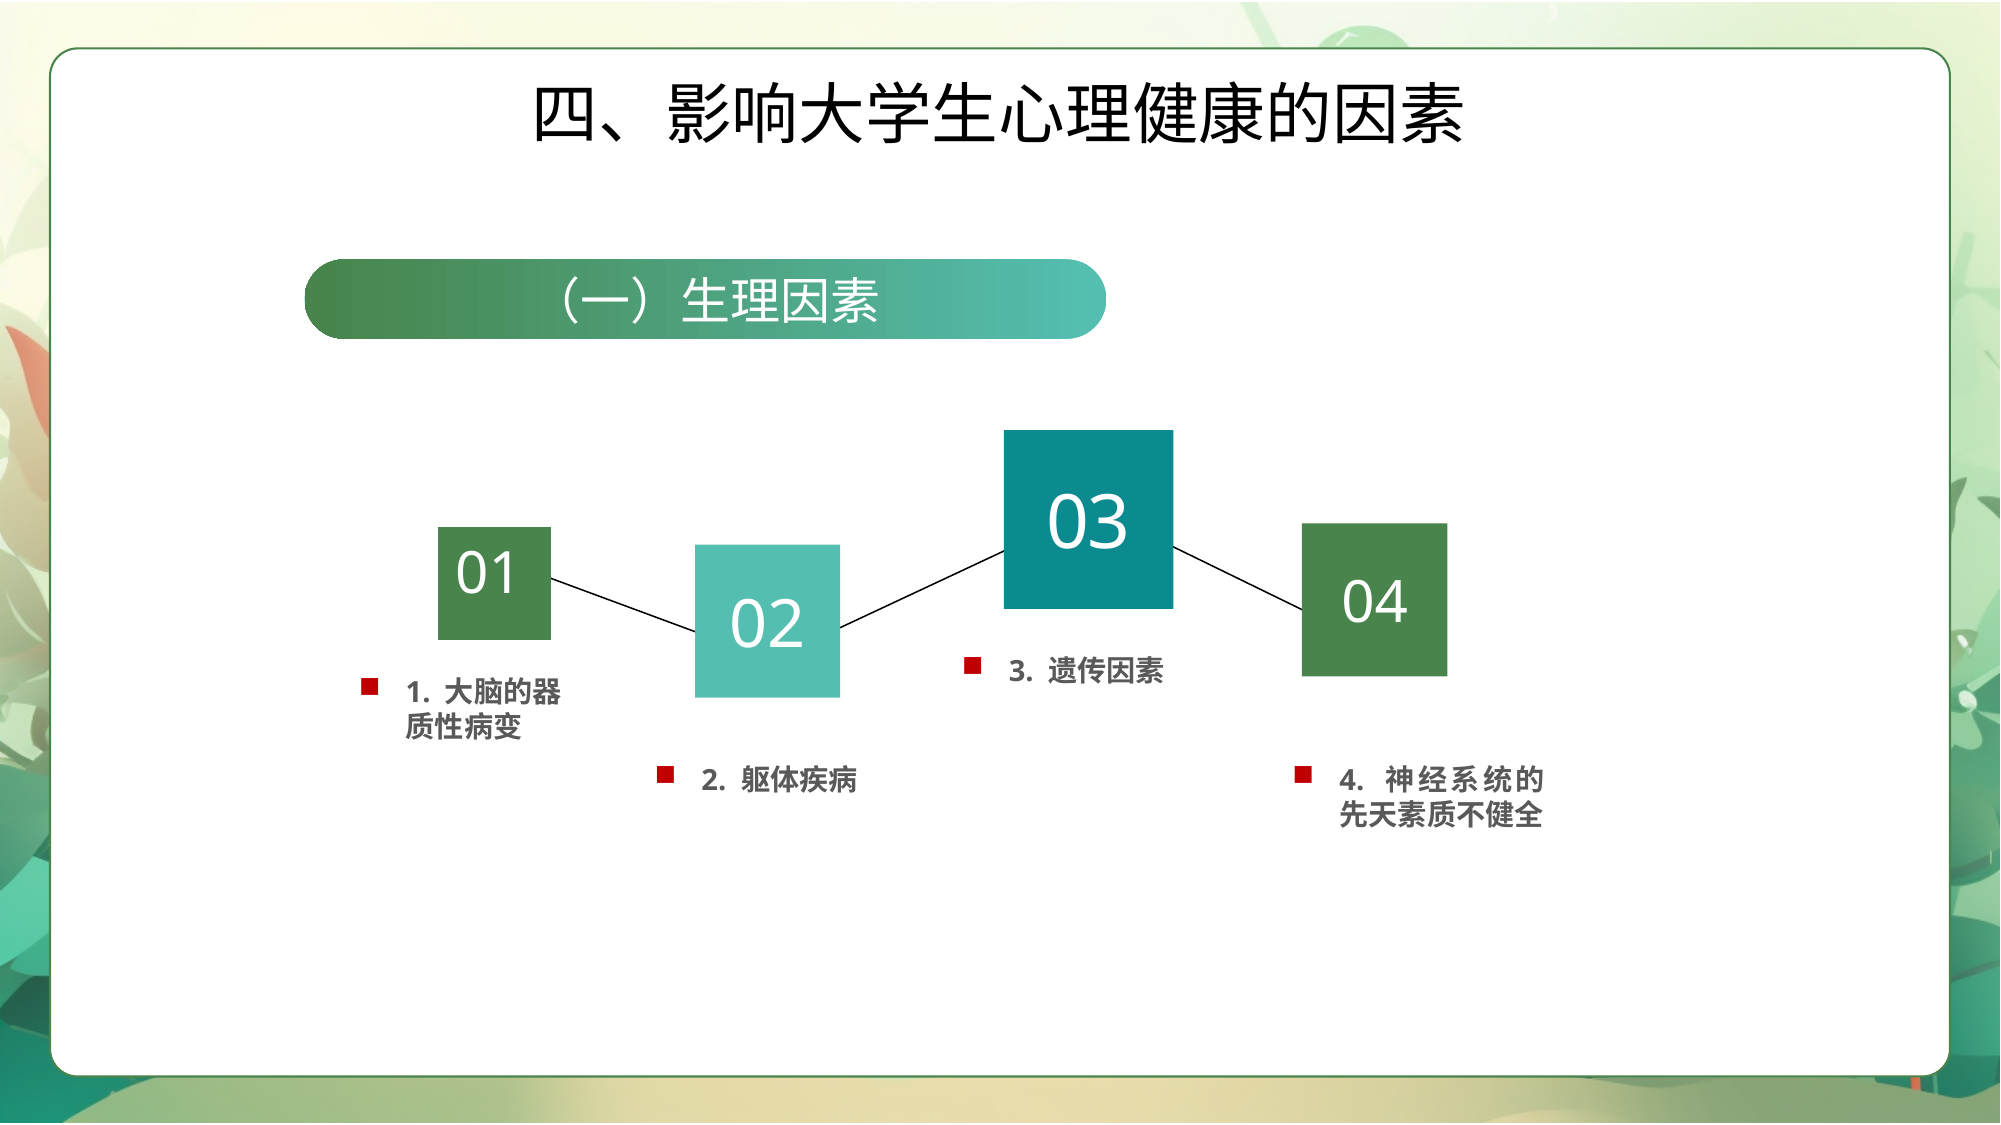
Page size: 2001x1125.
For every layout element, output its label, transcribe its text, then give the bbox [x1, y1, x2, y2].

text_box 2. 躯体疾病 [639, 754, 908, 804]
picture [0, 2, 2000, 1123]
text_box 四、影响大学生心理健康的因素 [437, 64, 1561, 160]
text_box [544, 508, 1338, 660]
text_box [1301, 523, 1448, 677]
text_box （一）生理因素 [303, 258, 1108, 340]
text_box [438, 527, 551, 640]
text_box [1003, 430, 1174, 609]
text_box 4. 神经系统的先天素质不健全 [1277, 754, 1561, 839]
text_box 3. 遗传因素 [947, 660, 1215, 695]
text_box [695, 544, 841, 698]
text_box 1. 大脑的器质性病变 [344, 666, 591, 751]
